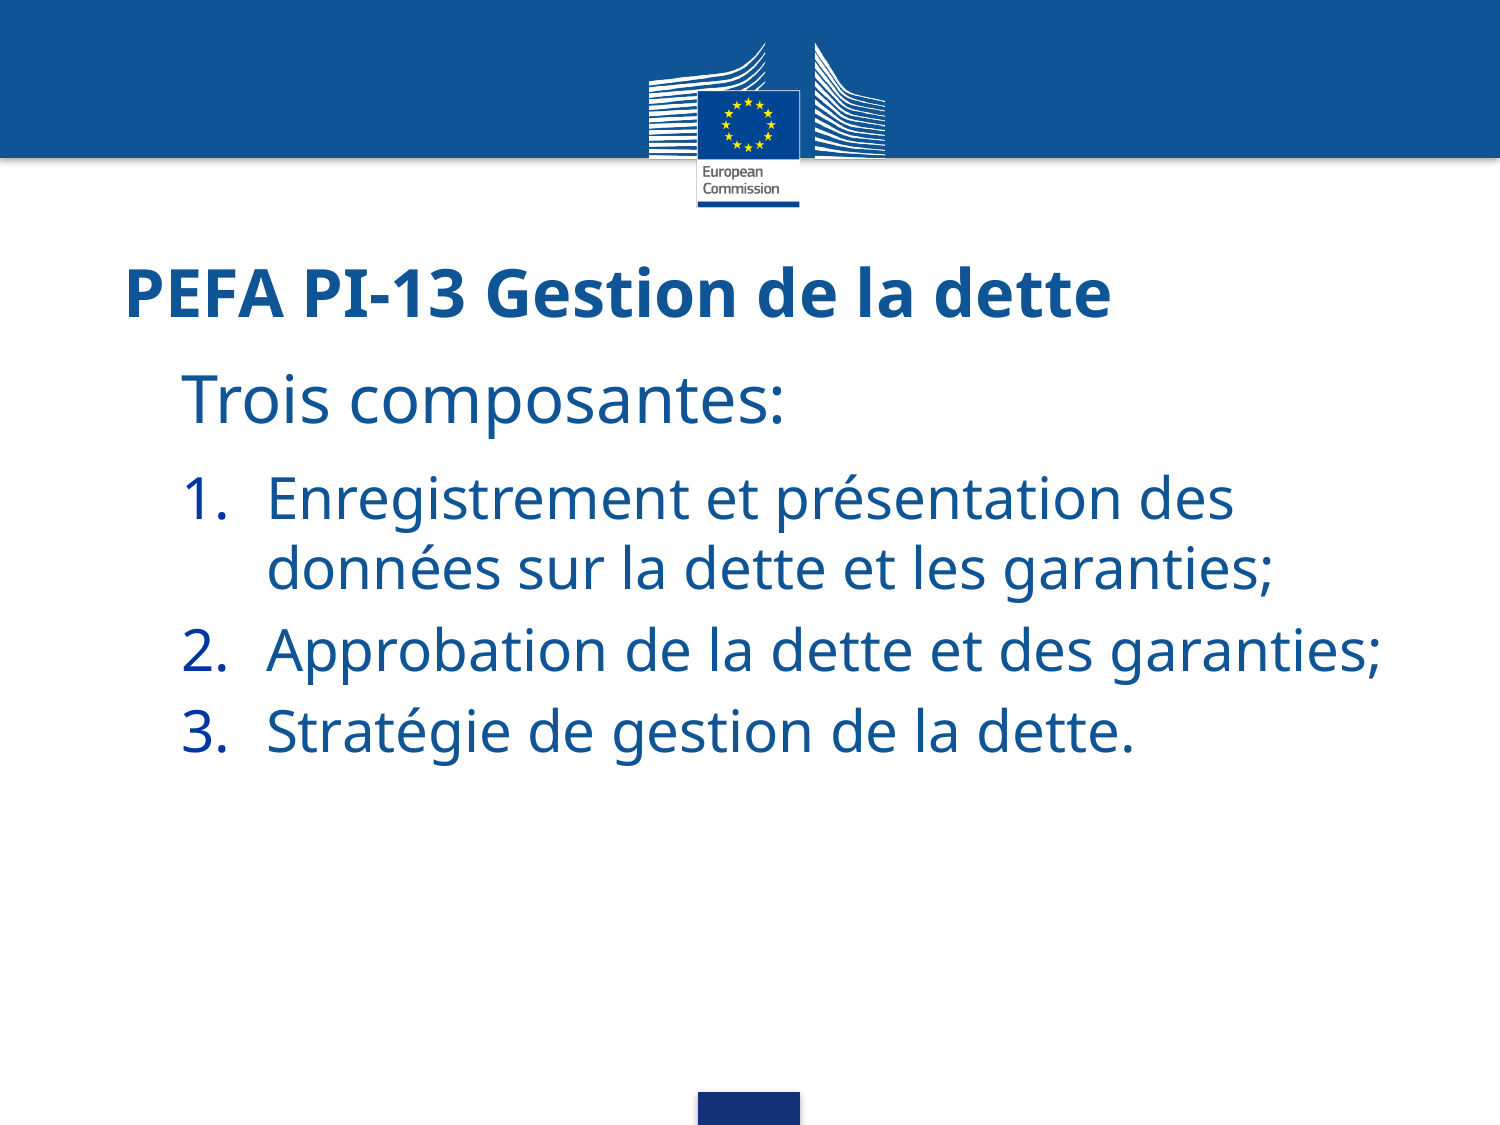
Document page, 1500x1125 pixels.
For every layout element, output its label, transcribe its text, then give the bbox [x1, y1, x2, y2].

picture [649, 42, 885, 208]
list PEFA PI-13 Gestion de la dette Trois composantes: Enregistrement et présentation des données sur la dette et les garanties; Approbation de la dette et des garanties; Stratégie de gestion de la dette. [93, 243, 1426, 988]
